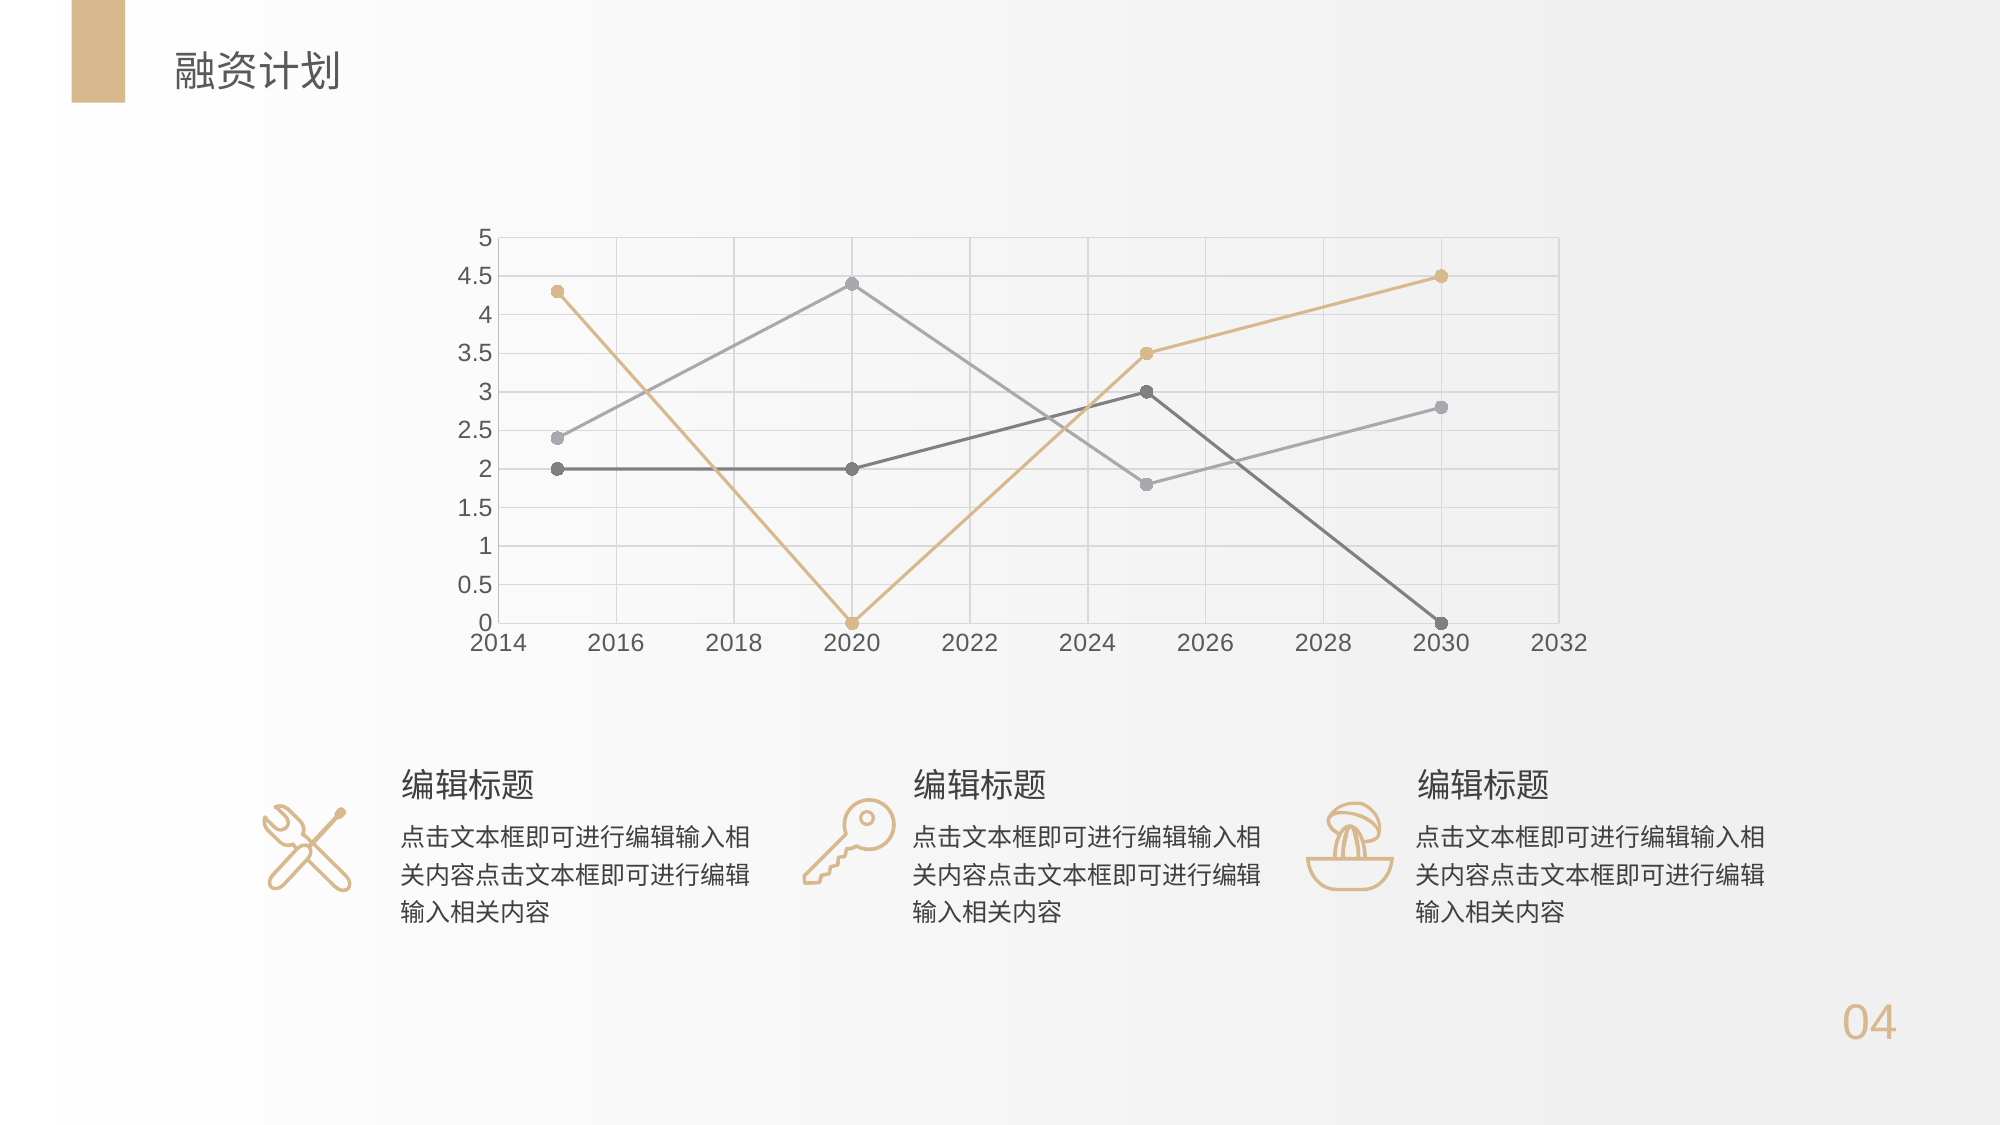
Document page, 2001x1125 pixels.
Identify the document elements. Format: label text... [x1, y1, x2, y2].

chart [450, 200, 1616, 660]
text_box 04 [1814, 982, 1925, 1057]
text_box 编辑标题 [1402, 757, 1597, 812]
text_box 点击文本框即可进行编辑输入相关内容点击文本框即可进行编辑输入相关内容 [385, 807, 780, 935]
text_box [71, 0, 126, 104]
text_box [262, 804, 352, 893]
text_box 编辑标题 [387, 757, 581, 812]
text_box 融资计划 [160, 37, 495, 102]
text_box 编辑标题 [899, 757, 1094, 812]
text_box [1306, 801, 1394, 892]
text_box 点击文本框即可进行编辑输入相关内容点击文本框即可进行编辑输入相关内容 [1400, 807, 1796, 935]
text_box 点击文本框即可进行编辑输入相关内容点击文本框即可进行编辑输入相关内容 [897, 807, 1293, 935]
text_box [802, 797, 896, 885]
